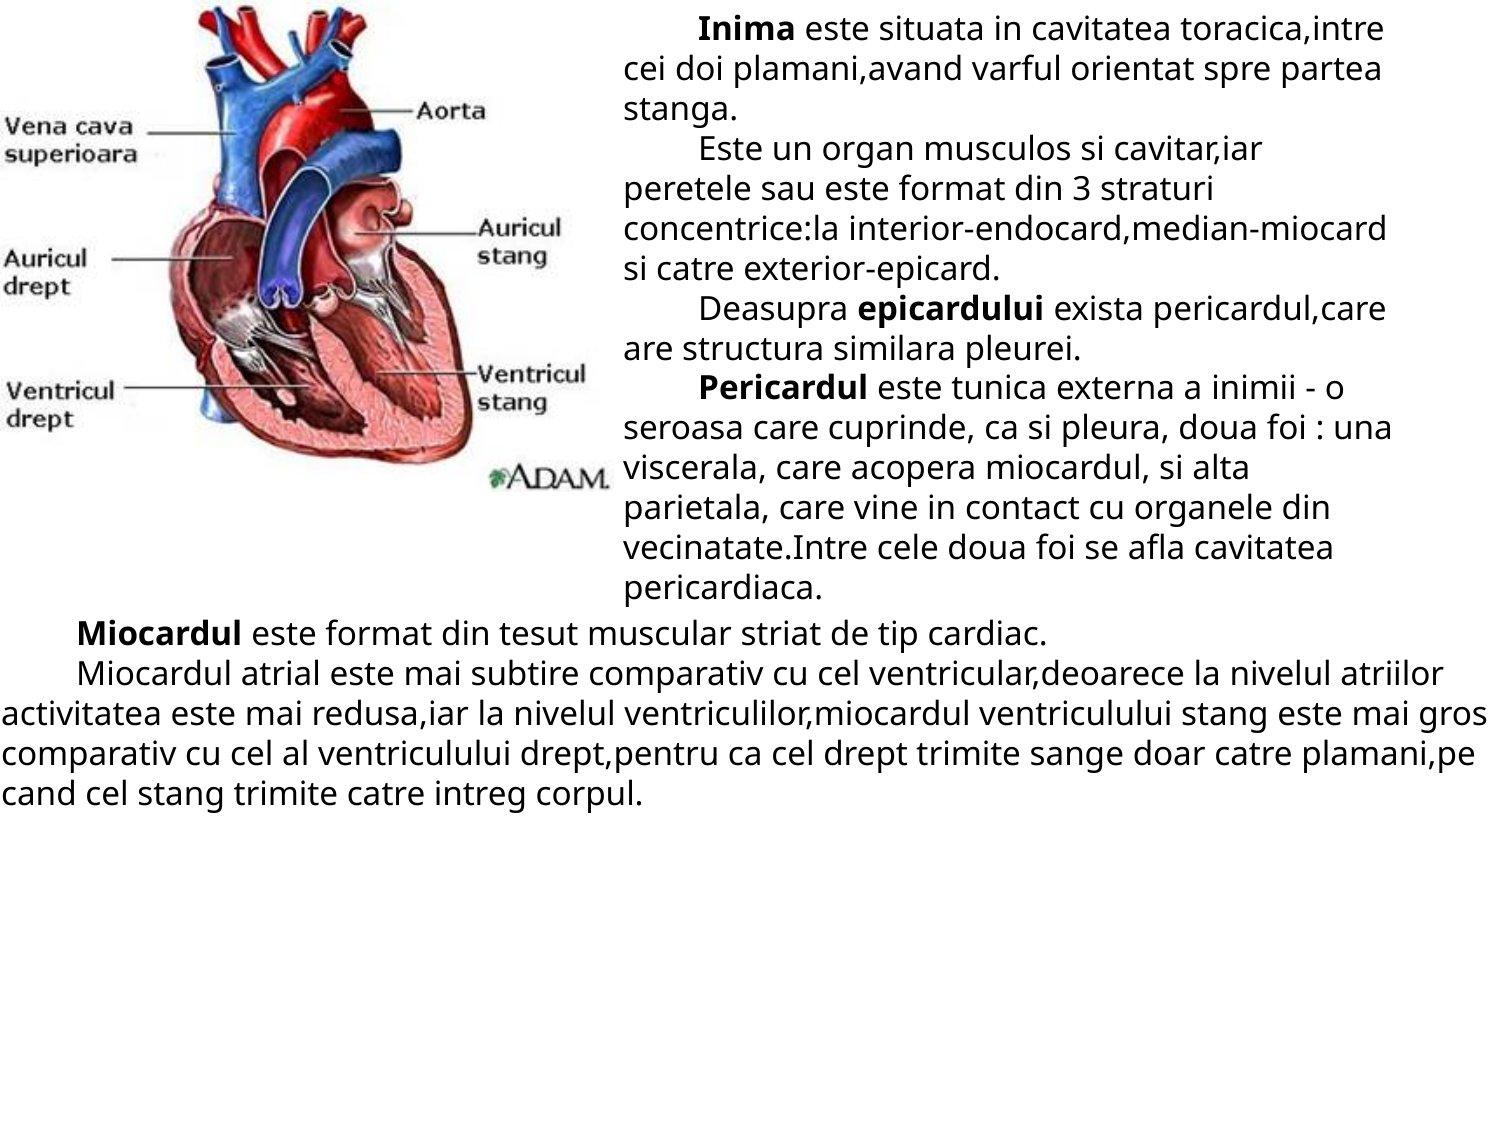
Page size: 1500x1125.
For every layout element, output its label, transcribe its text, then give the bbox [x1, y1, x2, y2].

picture [0, 0, 614, 492]
text_box Inima este situata in cavitatea toracica,intre cei doi plamani,avand varful orientat spre partea stanga. Este un organ musculos si cavitar,iar peretele sau este format din 3 straturi concentrice:la interior-endocard,median-miocard si catre exterior-epicard. Deasupra epicardului exista pericardul,care are structura similara pleurei. Pericardul este tunica externa a inimii - o seroasa care cuprinde, ca si pleura, doua foi : una viscerala, care acopera miocardul, si alta parietala, care vine in contact cu organele din vecinatate.Intre cele doua foi se afla cavitatea pericardiaca. [608, 0, 1412, 774]
text_box Miocardul este format din tesut muscular striat de tip cardiac. Miocardul atrial este mai subtire comparativ cu cel ventricular,deoarece la nivelul atriilor activitatea este mai redusa,iar la nivelul ventriculilor,miocardul ventriculului stang este mai gros comparativ cu cel al ventriculului drept,pentru ca cel drept trimite sange doar catre plamani,pe cand cel stang trimite catre intreg corpul. [0, 611, 1500, 848]
